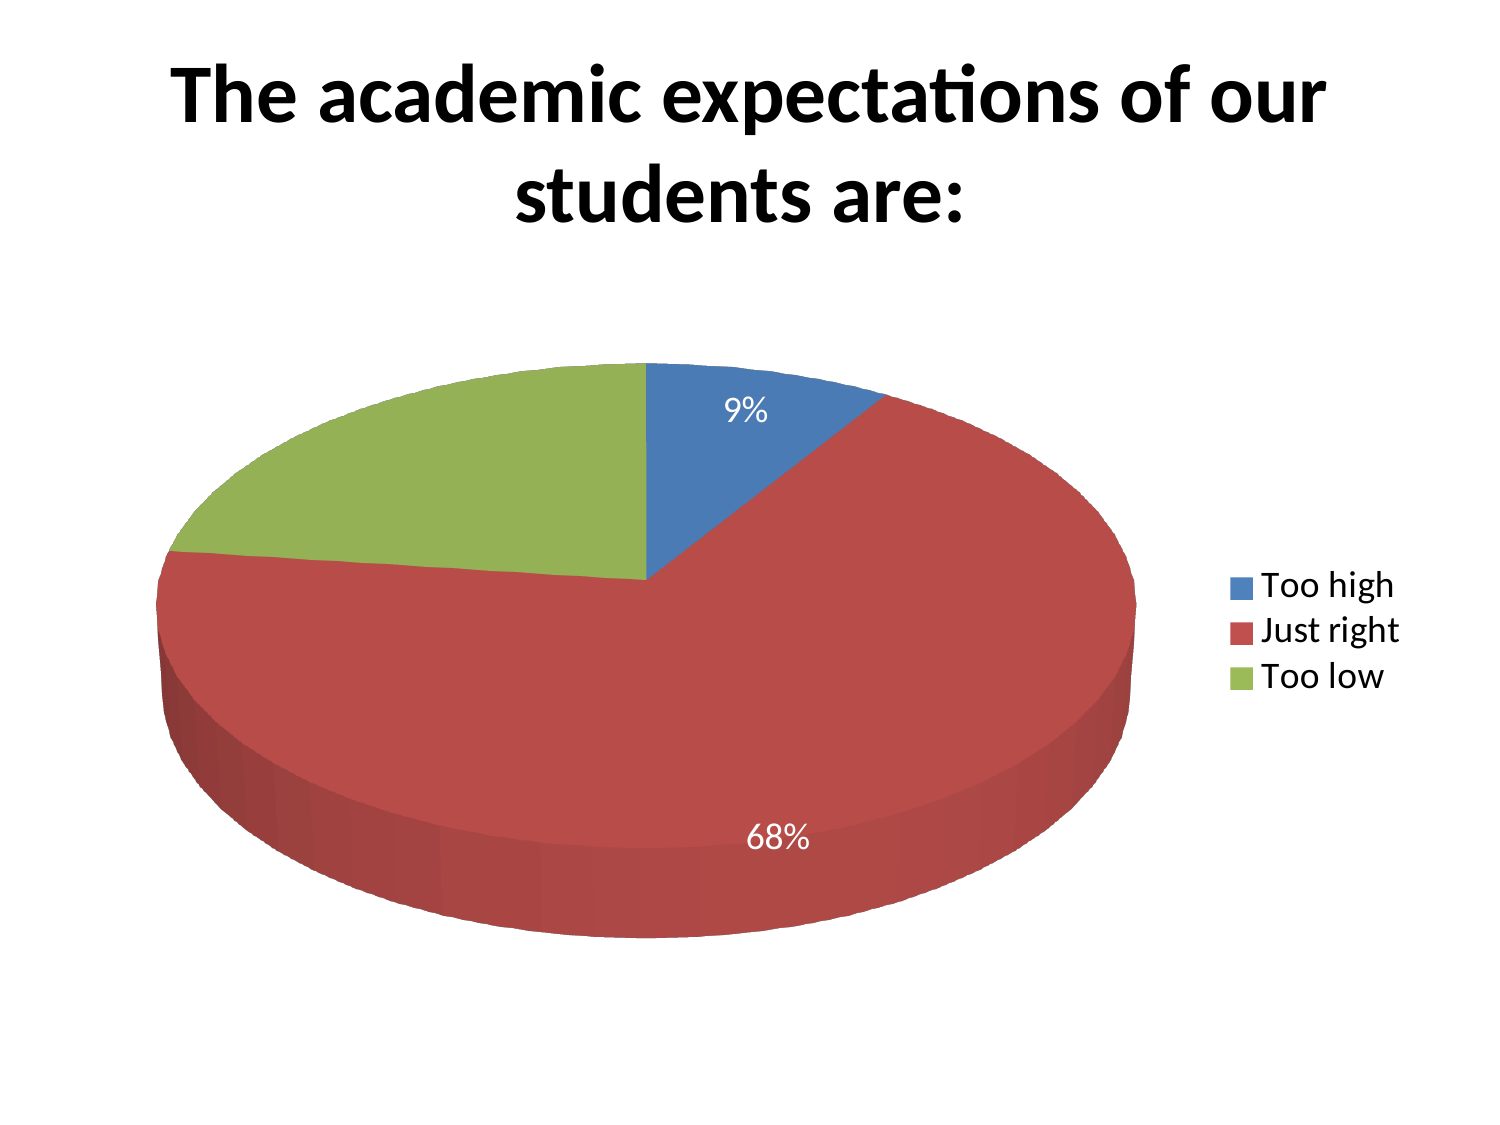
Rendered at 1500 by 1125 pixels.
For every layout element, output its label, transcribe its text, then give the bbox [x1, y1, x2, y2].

title The academic expectations of our students are: [0, 45, 1500, 233]
chart [74, 262, 1426, 1006]
